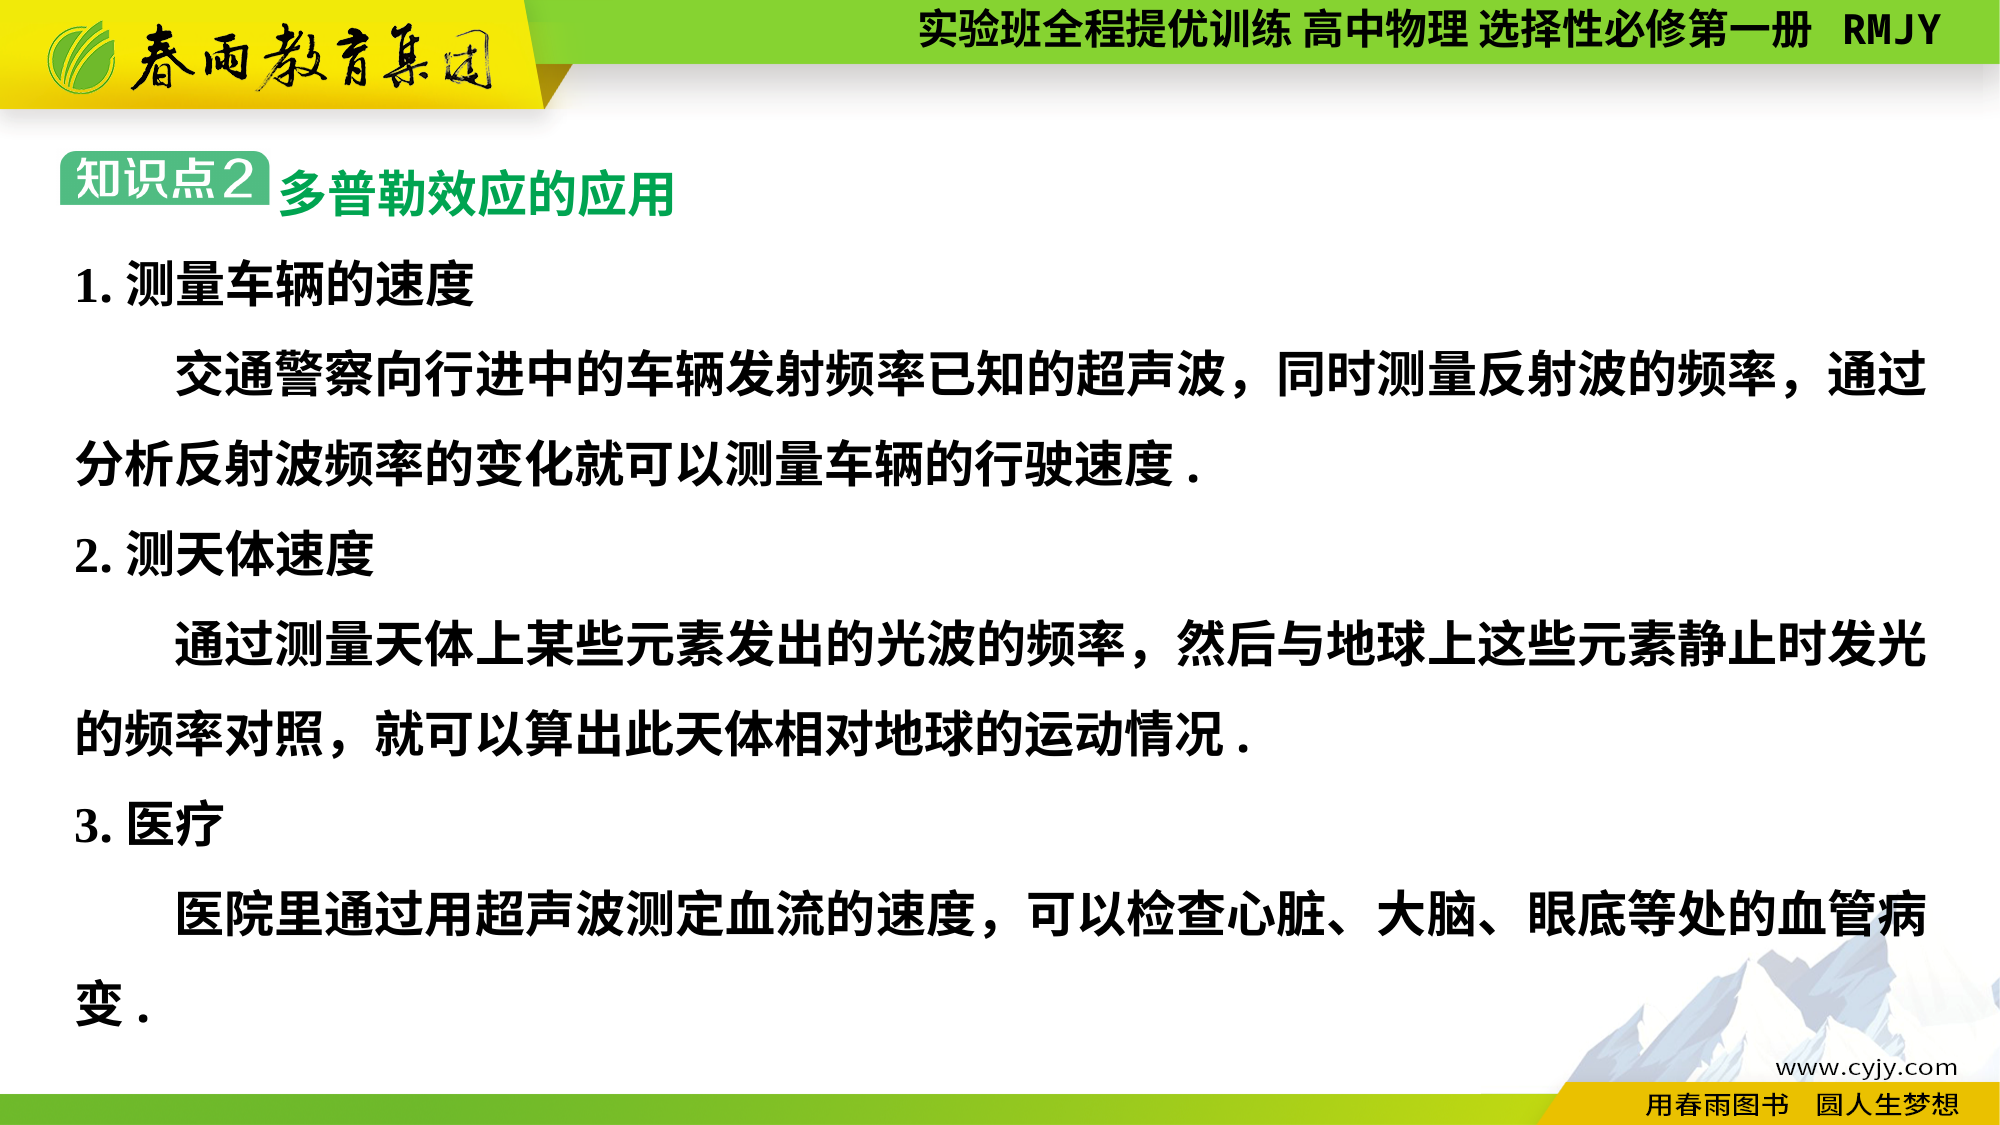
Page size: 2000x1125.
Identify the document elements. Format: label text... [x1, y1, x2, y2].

picture [0, 0, 2000, 1125]
list 多普勒效应的应用 1.测量车辆的速度 交通警察向行进中的车辆发射频率已知的超声波，同时测量反射波的频率，通过分析反射波频率的变化就可以测量车辆的行驶速度. 2.测天体速度 通过测量天体上某些元素发出的光波的频率，然后与地球上这些元素静止时发光的频率对照，就可以算出此天体相对地球的运动情况. 3.医疗 医院里通过用超声波测定血流的速度，可以检查心脏、大脑、眼底等处的血管病变. [59, 125, 1944, 1038]
